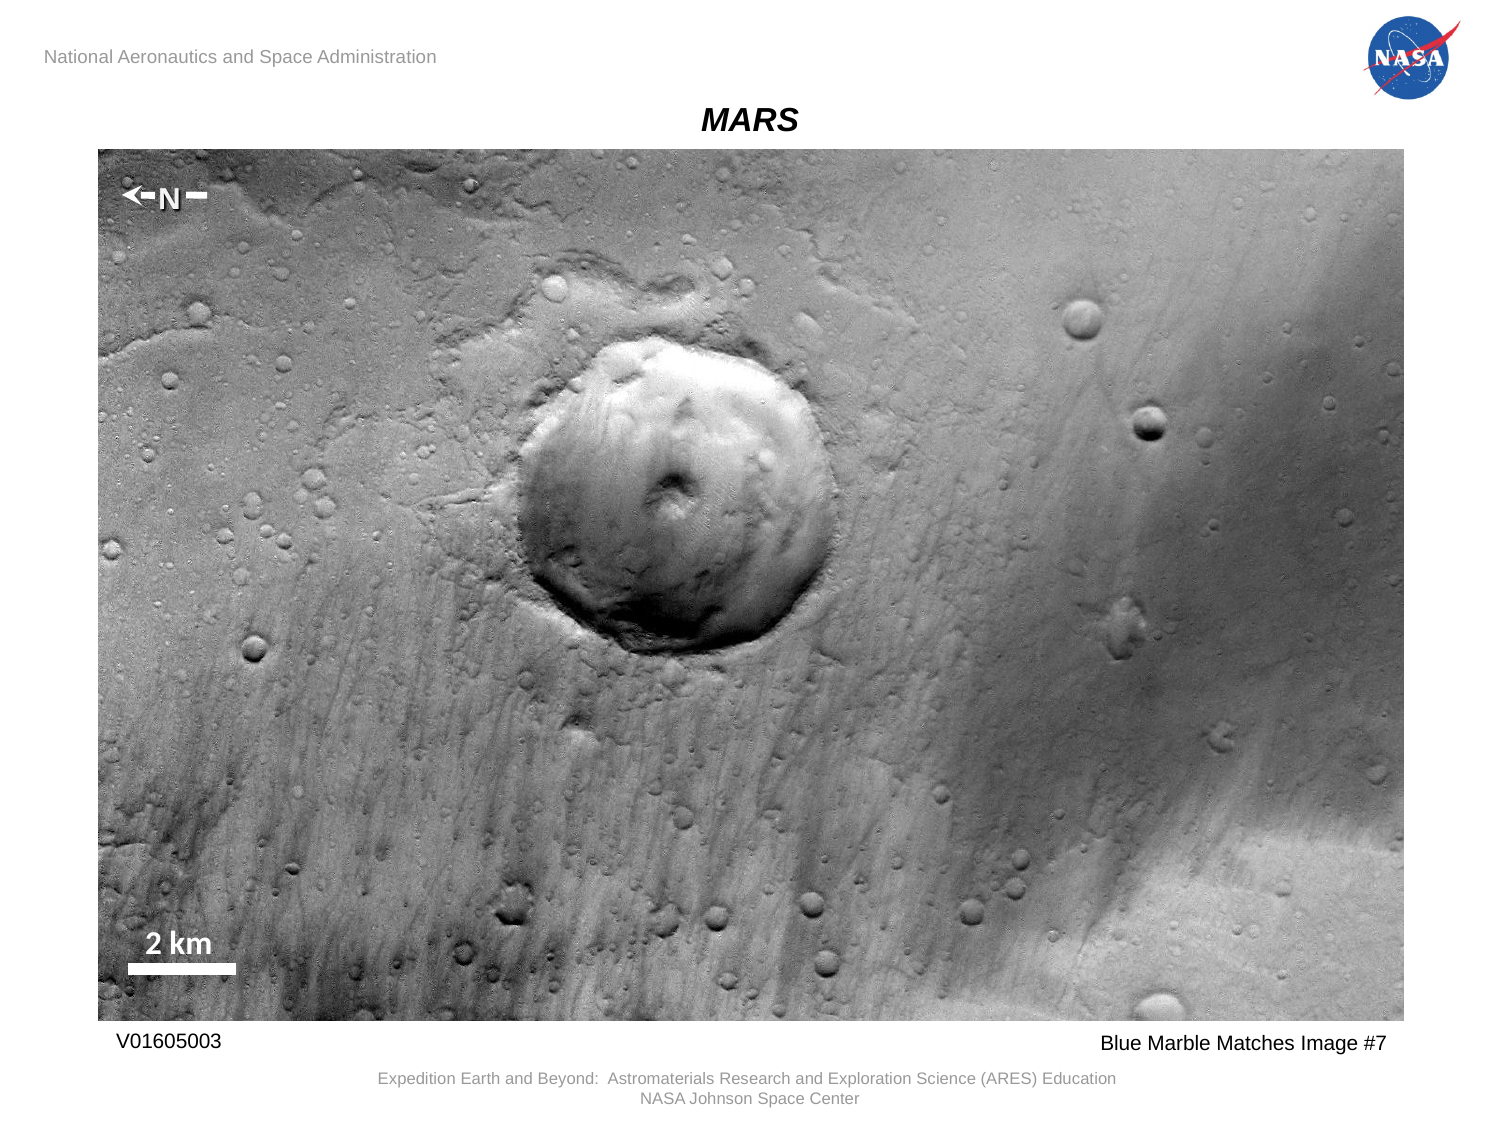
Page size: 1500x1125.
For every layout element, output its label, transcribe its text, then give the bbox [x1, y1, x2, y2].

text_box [98, 149, 1404, 1063]
picture [1362, 15, 1461, 100]
text_box MARS [381, 91, 1119, 146]
